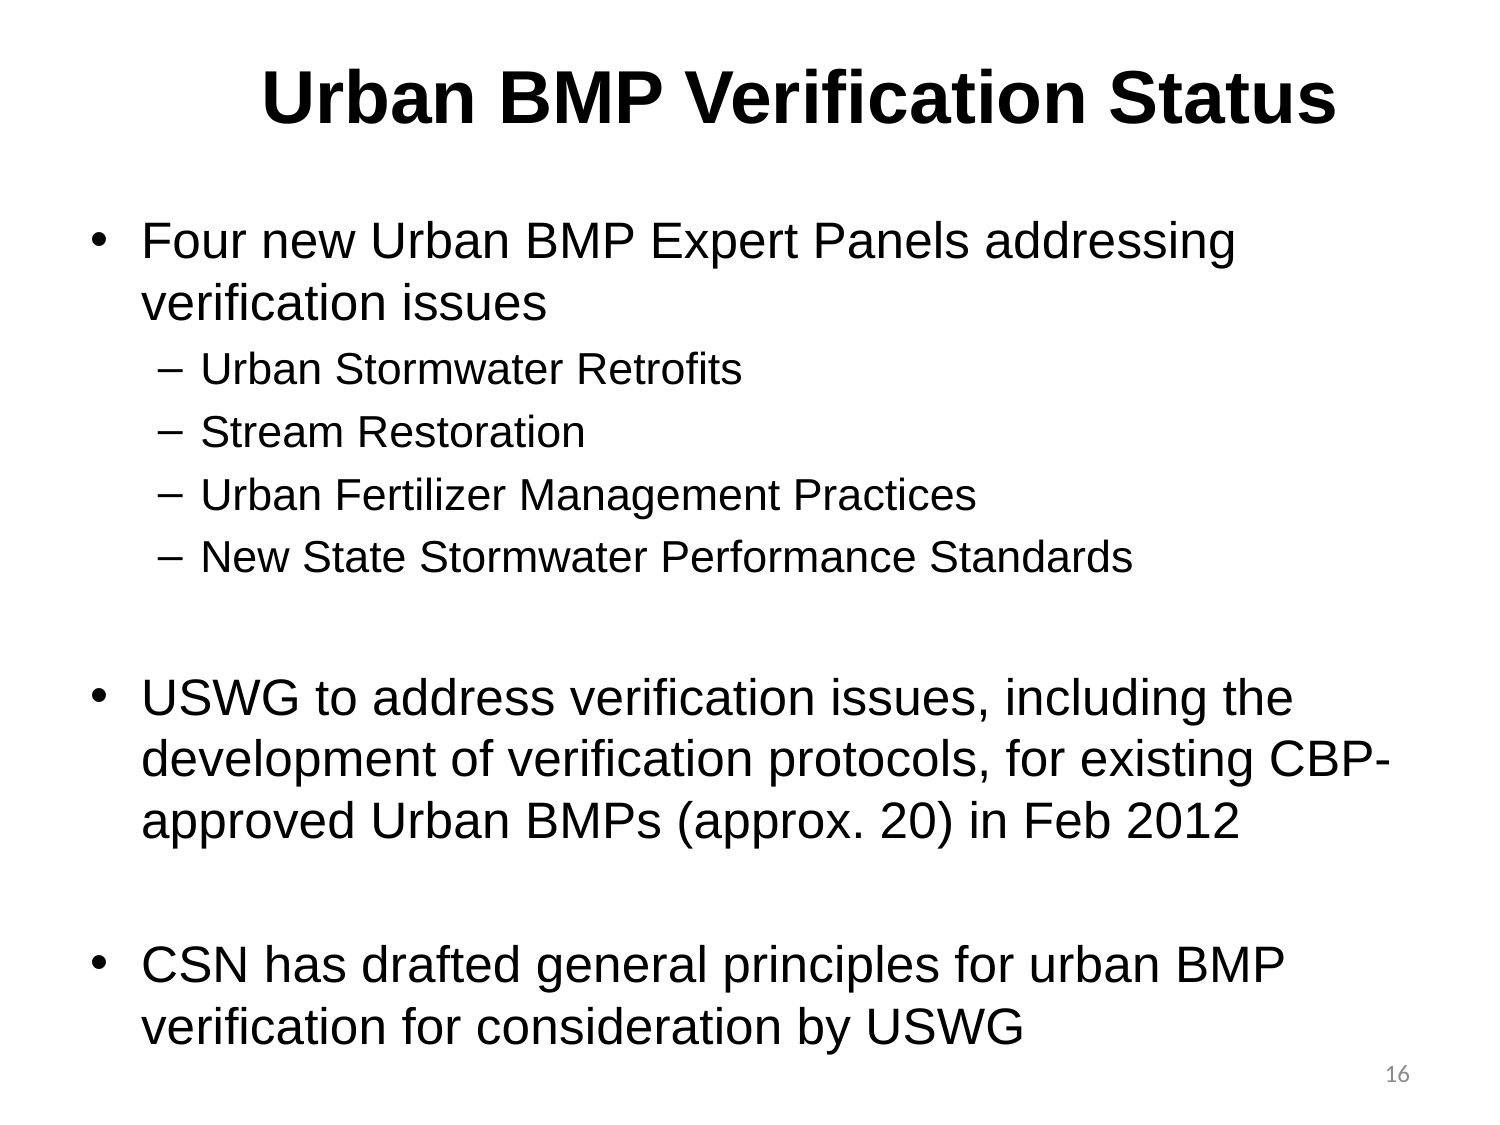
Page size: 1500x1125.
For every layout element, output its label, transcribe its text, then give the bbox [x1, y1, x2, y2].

title Urban BMP Verification Status [125, 0, 1475, 188]
slide_number 16 [1074, 1042, 1425, 1103]
list Four new Urban BMP Expert Panels addressing verification issues Urban Stormwater Retrofits Stream Restoration Urban Fertilizer Management Practices New State Stormwater Performance Standards USWG to address verification issues, including the development of verification protocols, for existing CBP-approved Urban BMPs (approx. 20) in Feb 2012 CSN has drafted general principles for urban BMP verification for consideration by USWG [75, 200, 1425, 1063]
